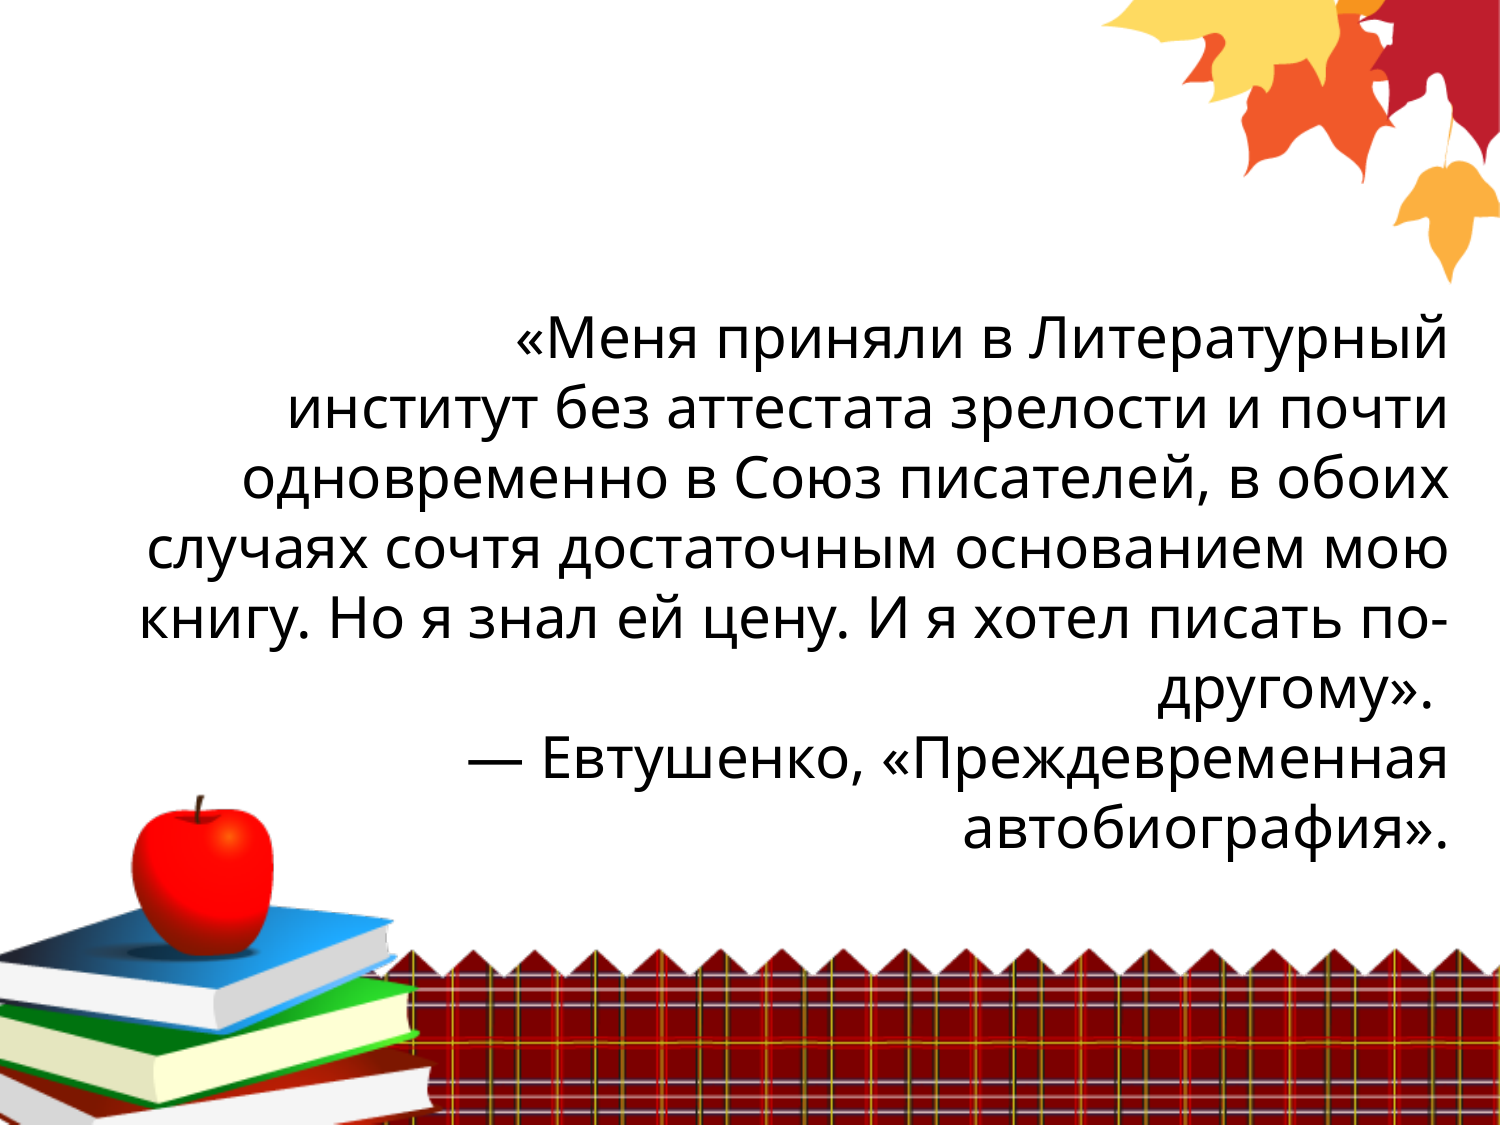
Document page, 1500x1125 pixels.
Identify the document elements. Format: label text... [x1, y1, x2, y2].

picture [0, 0, 1500, 1125]
text_box «Меня приняли в Литературный институт без аттестата зрелости и почти одновременно в Союз писателей, в обоих случаях сочтя достаточным основанием мою книгу. Но я знал ей цену. И я хотел писать по-другому». — Евтушенко, «Преждевременная автобиография». [35, 292, 1465, 868]
